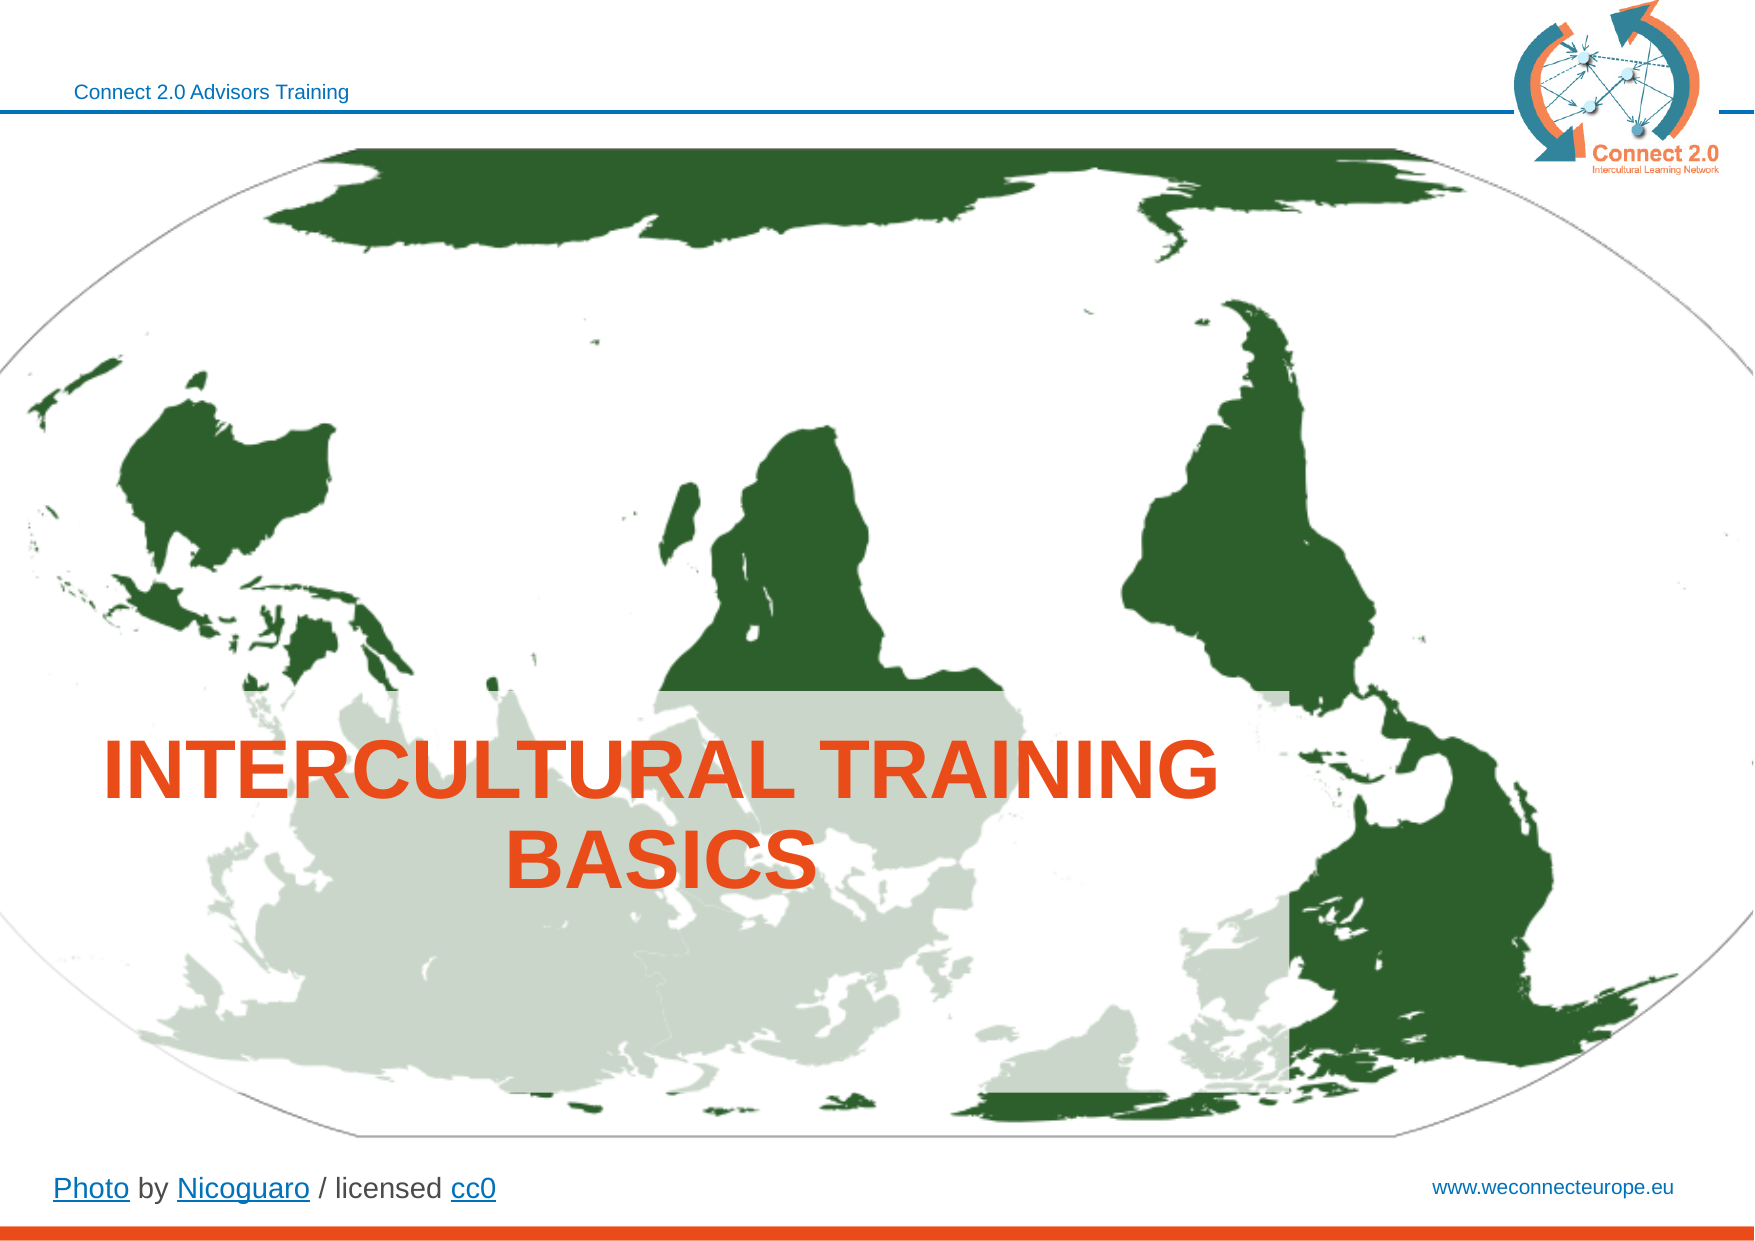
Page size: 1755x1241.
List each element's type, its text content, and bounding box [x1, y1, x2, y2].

picture [0, 0, 1754, 1141]
footer Connect 2.0 Advisors Training [73, 70, 1084, 104]
text_box Photo by Nicoguaro / licensed cc0 [38, 1151, 606, 1212]
